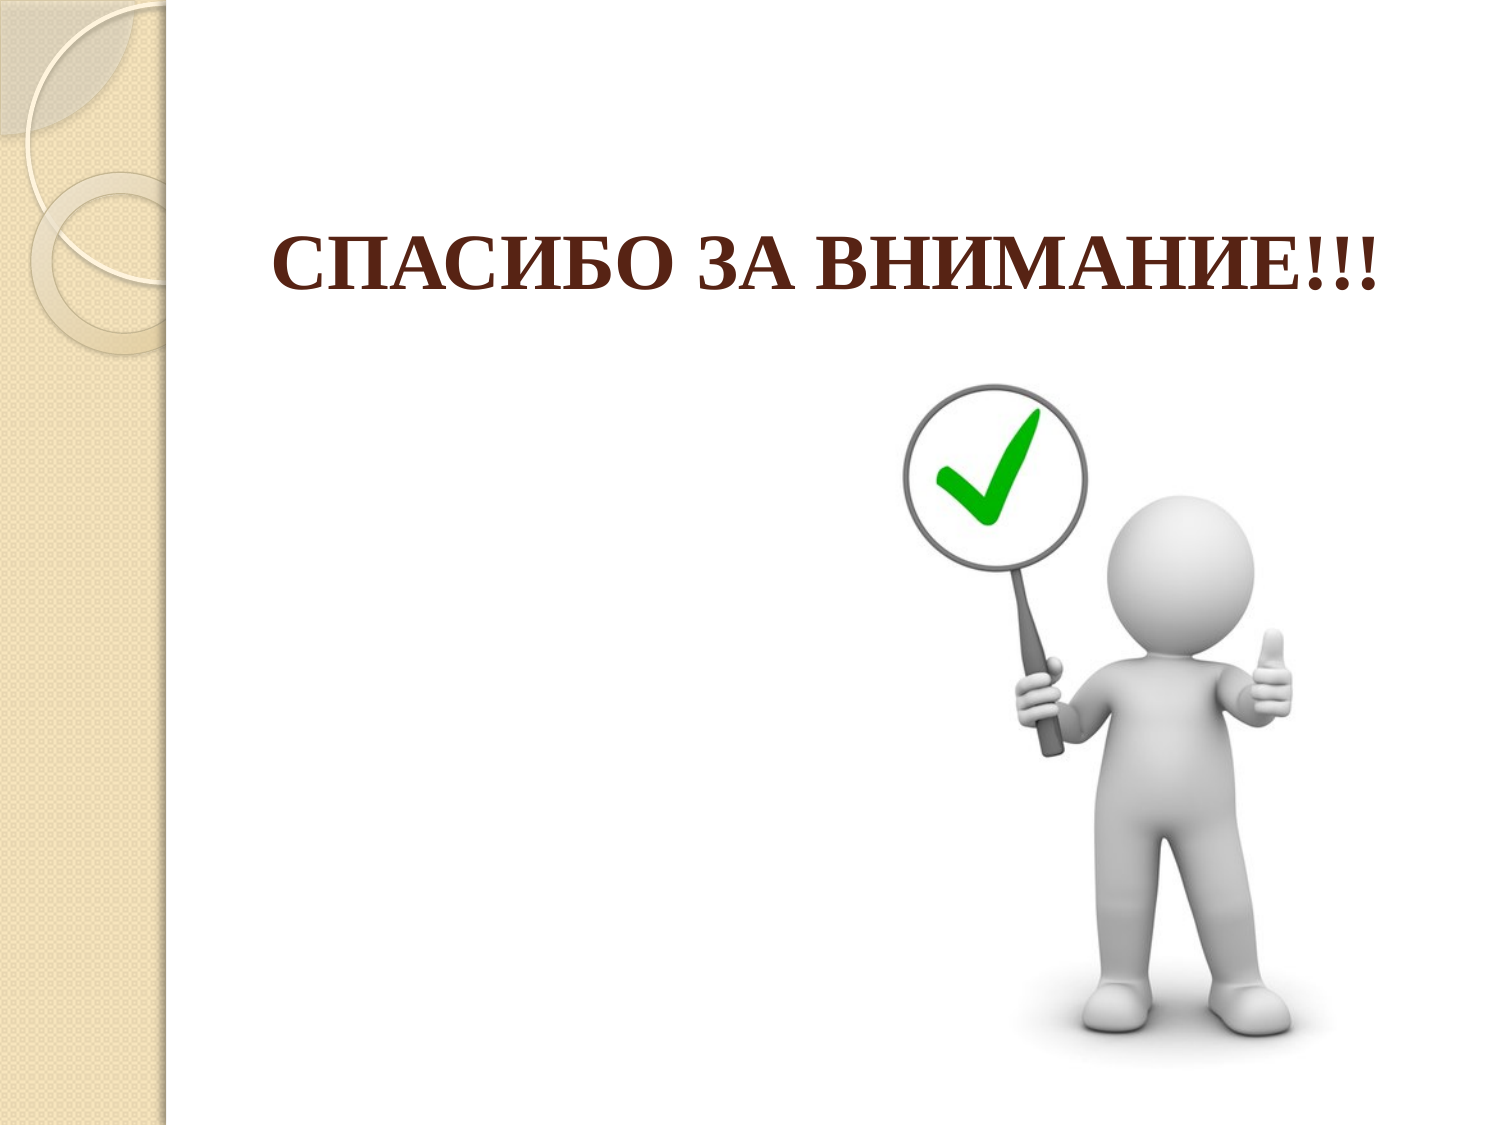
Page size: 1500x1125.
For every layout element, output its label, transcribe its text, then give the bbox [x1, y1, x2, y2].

title СПАСИБО ЗА ВНИМАНИЕ!!! [187, 164, 1466, 352]
picture [855, 352, 1435, 1125]
